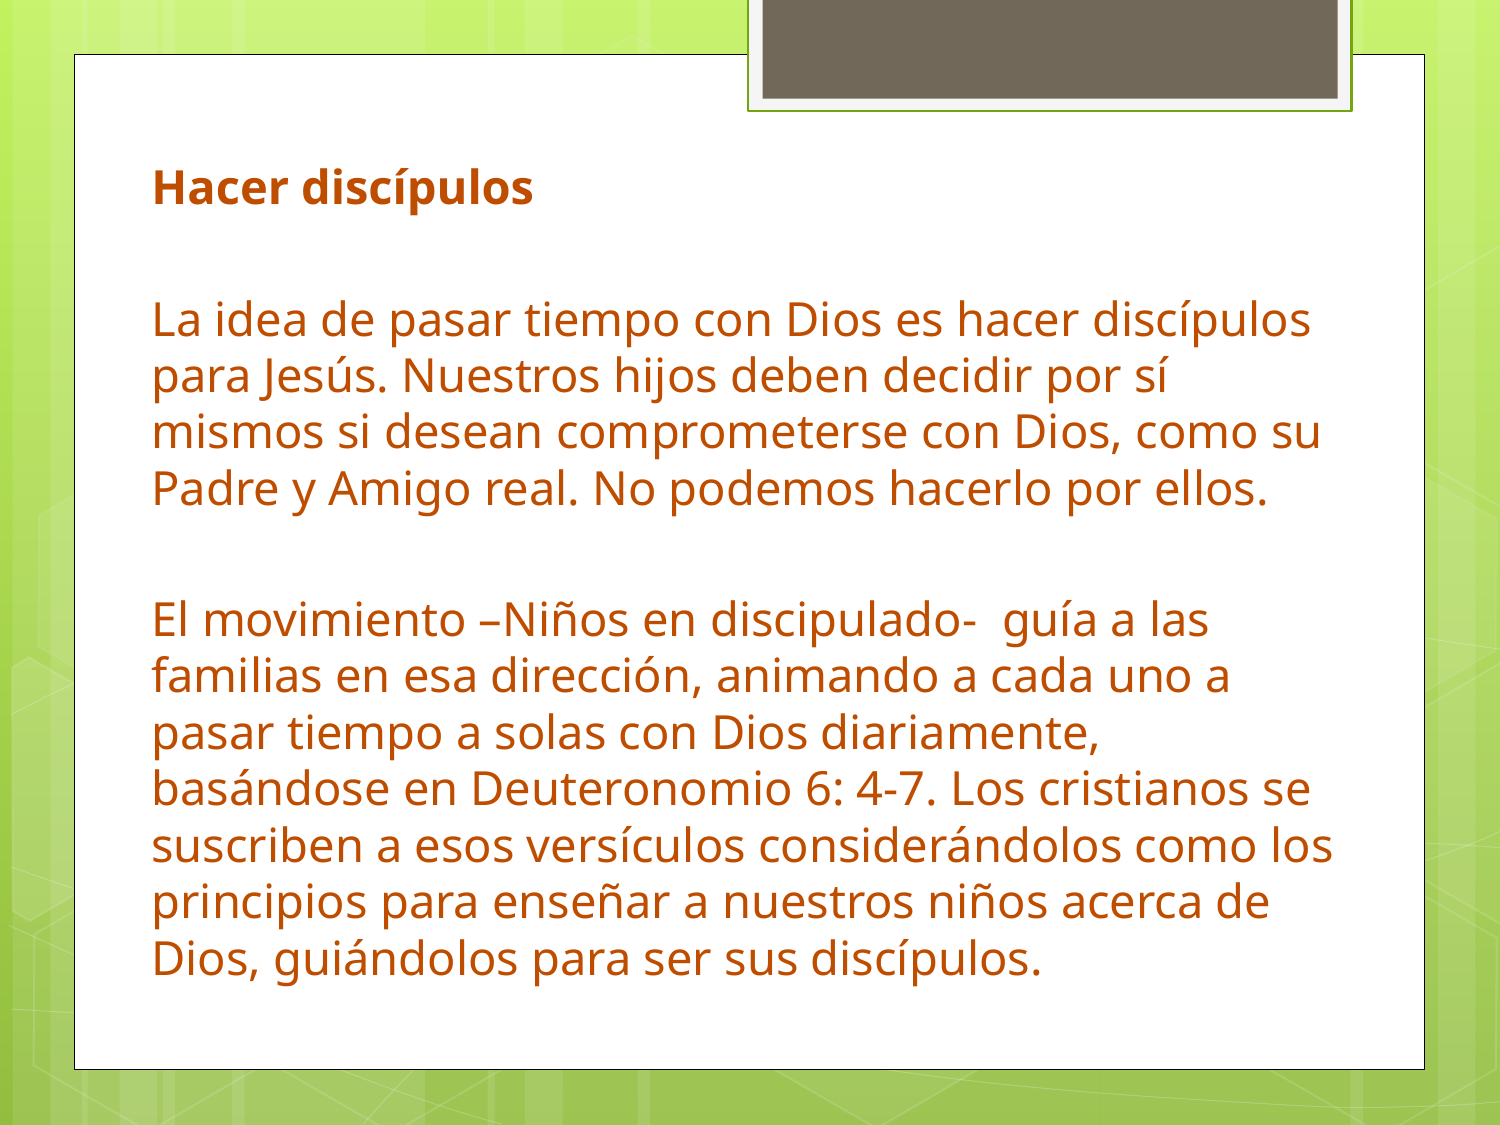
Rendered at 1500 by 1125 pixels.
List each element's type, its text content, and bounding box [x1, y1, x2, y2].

list Hacer discípulos La idea de pasar tiempo con Dios es hacer discípulos para Jesús. Nuestros hijos deben decidir por sí mismos si desean comprometerse con Dios, como su Padre y Amigo real. No podemos hacerlo por ellos. El movimiento –Niños en discipulado- guía a las familias en esa dirección, animando a cada uno a pasar tiempo a solas con Dios diariamente, basándose en Deuteronomio 6: 4-7. Los cristianos se suscriben a esos versículos considerándolos como los principios para enseñar a nuestros niños acerca de Dios, guiándolos para ser sus discípulos. [125, 149, 1350, 1025]
